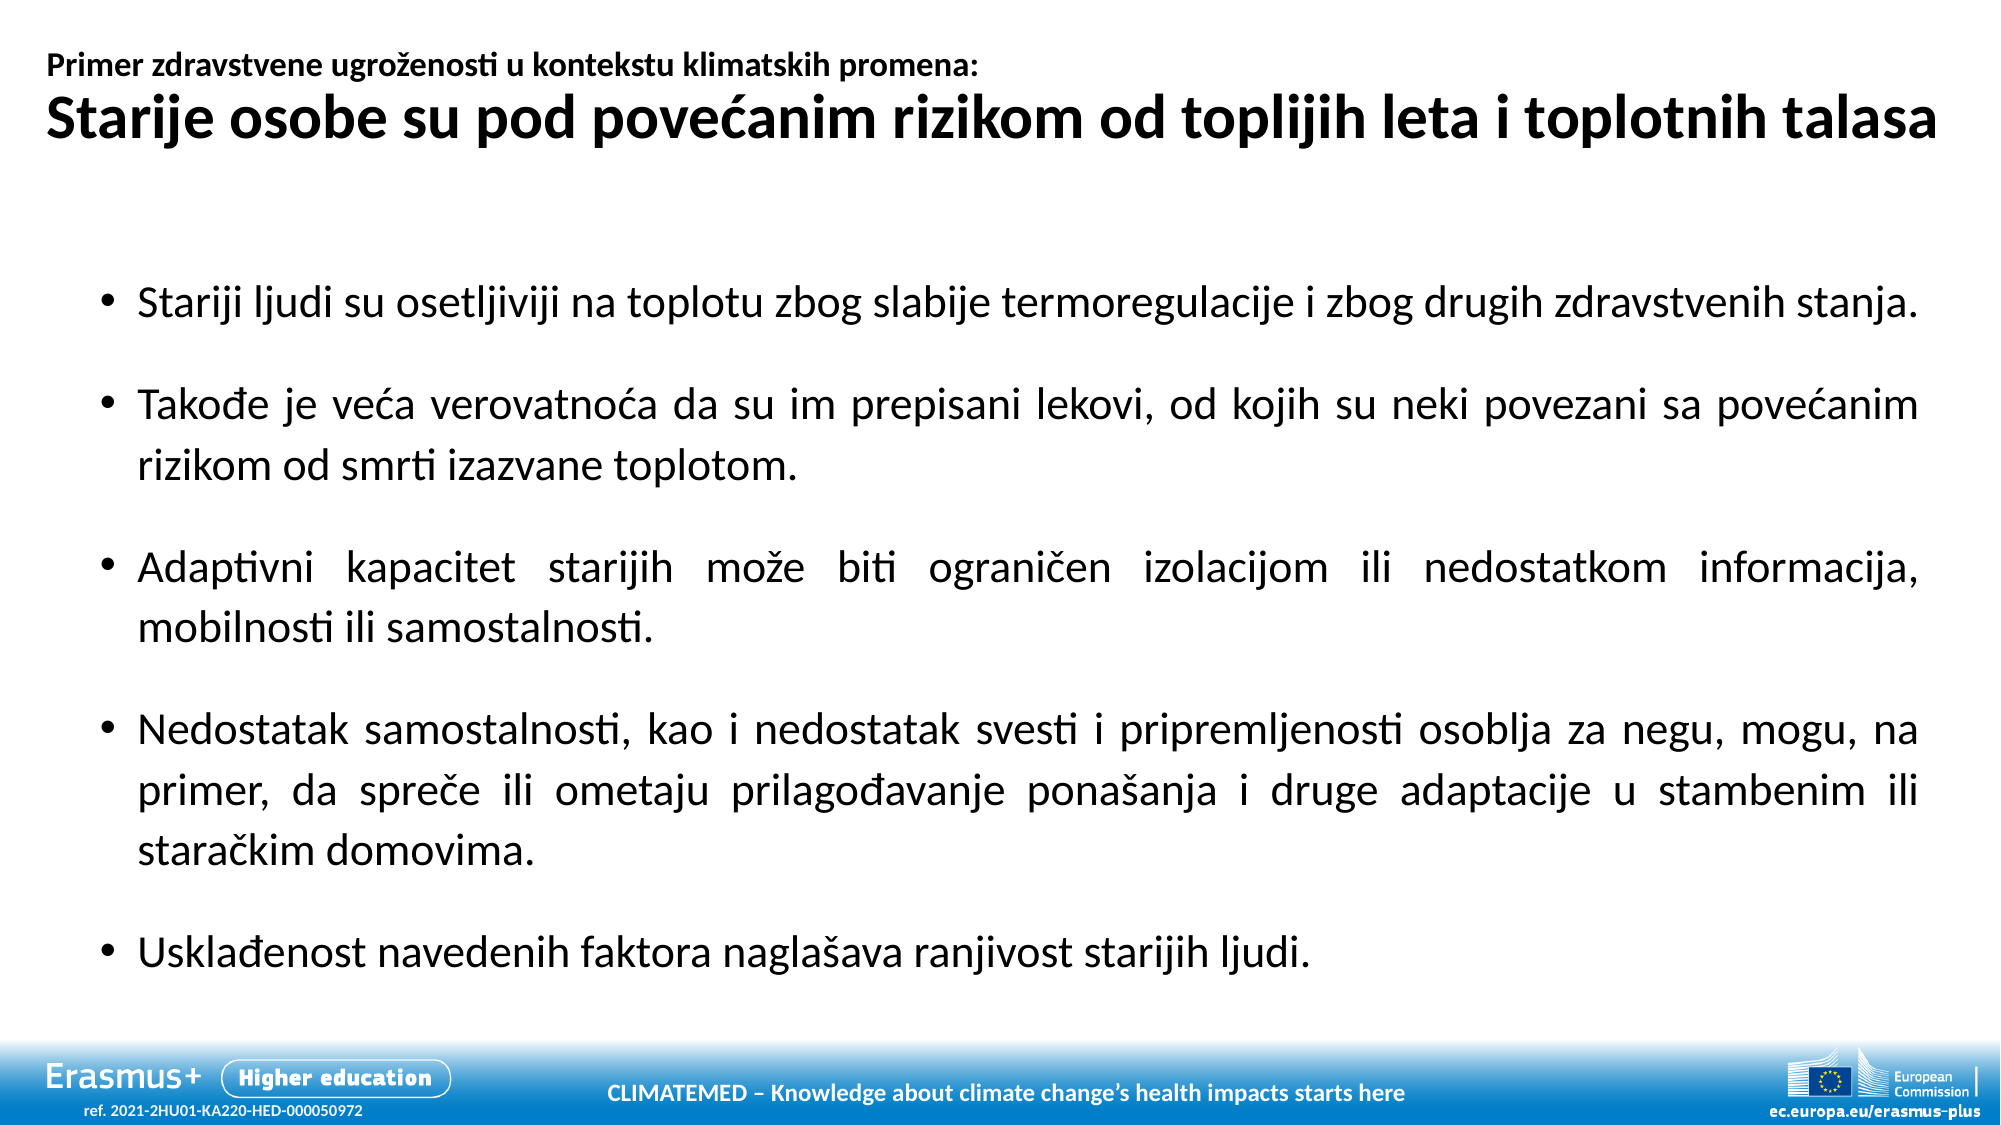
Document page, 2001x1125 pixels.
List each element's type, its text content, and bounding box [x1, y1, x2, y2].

title Primer zdravstvene ugroženosti u kontekstu klimatskih promena: Starije osobe su pod povećanim rizikom od toplijih leta i toplotnih talasa [31, 25, 1984, 174]
list Stariji ljudi su osetljiviji na toplotu zbog slabije termoregulacije i zbog drugih zdravstvenih stanja. Takođe je veća verovatnoća da su im prepisani lekovi, od kojih su neki povezani sa povećanim rizikom od smrti izazvane toplotom. Adaptivni kapacitet starijih može biti ograničen izolacijom ili nedostatkom informacija, mobilnosti ili samostalnosti. Nedostatak samostalnosti, kao i nedostatak svesti i pripremljenosti osoblja za negu, mogu, na primer, da spreče ili ometaju prilagođavanje ponašanja i druge adaptacije u stambenim ili staračkim domovima. Usklađenost navedenih faktora naglašava ranjivost starijih ljudi. [84, 258, 1936, 1001]
picture [0, 899, 2000, 1125]
